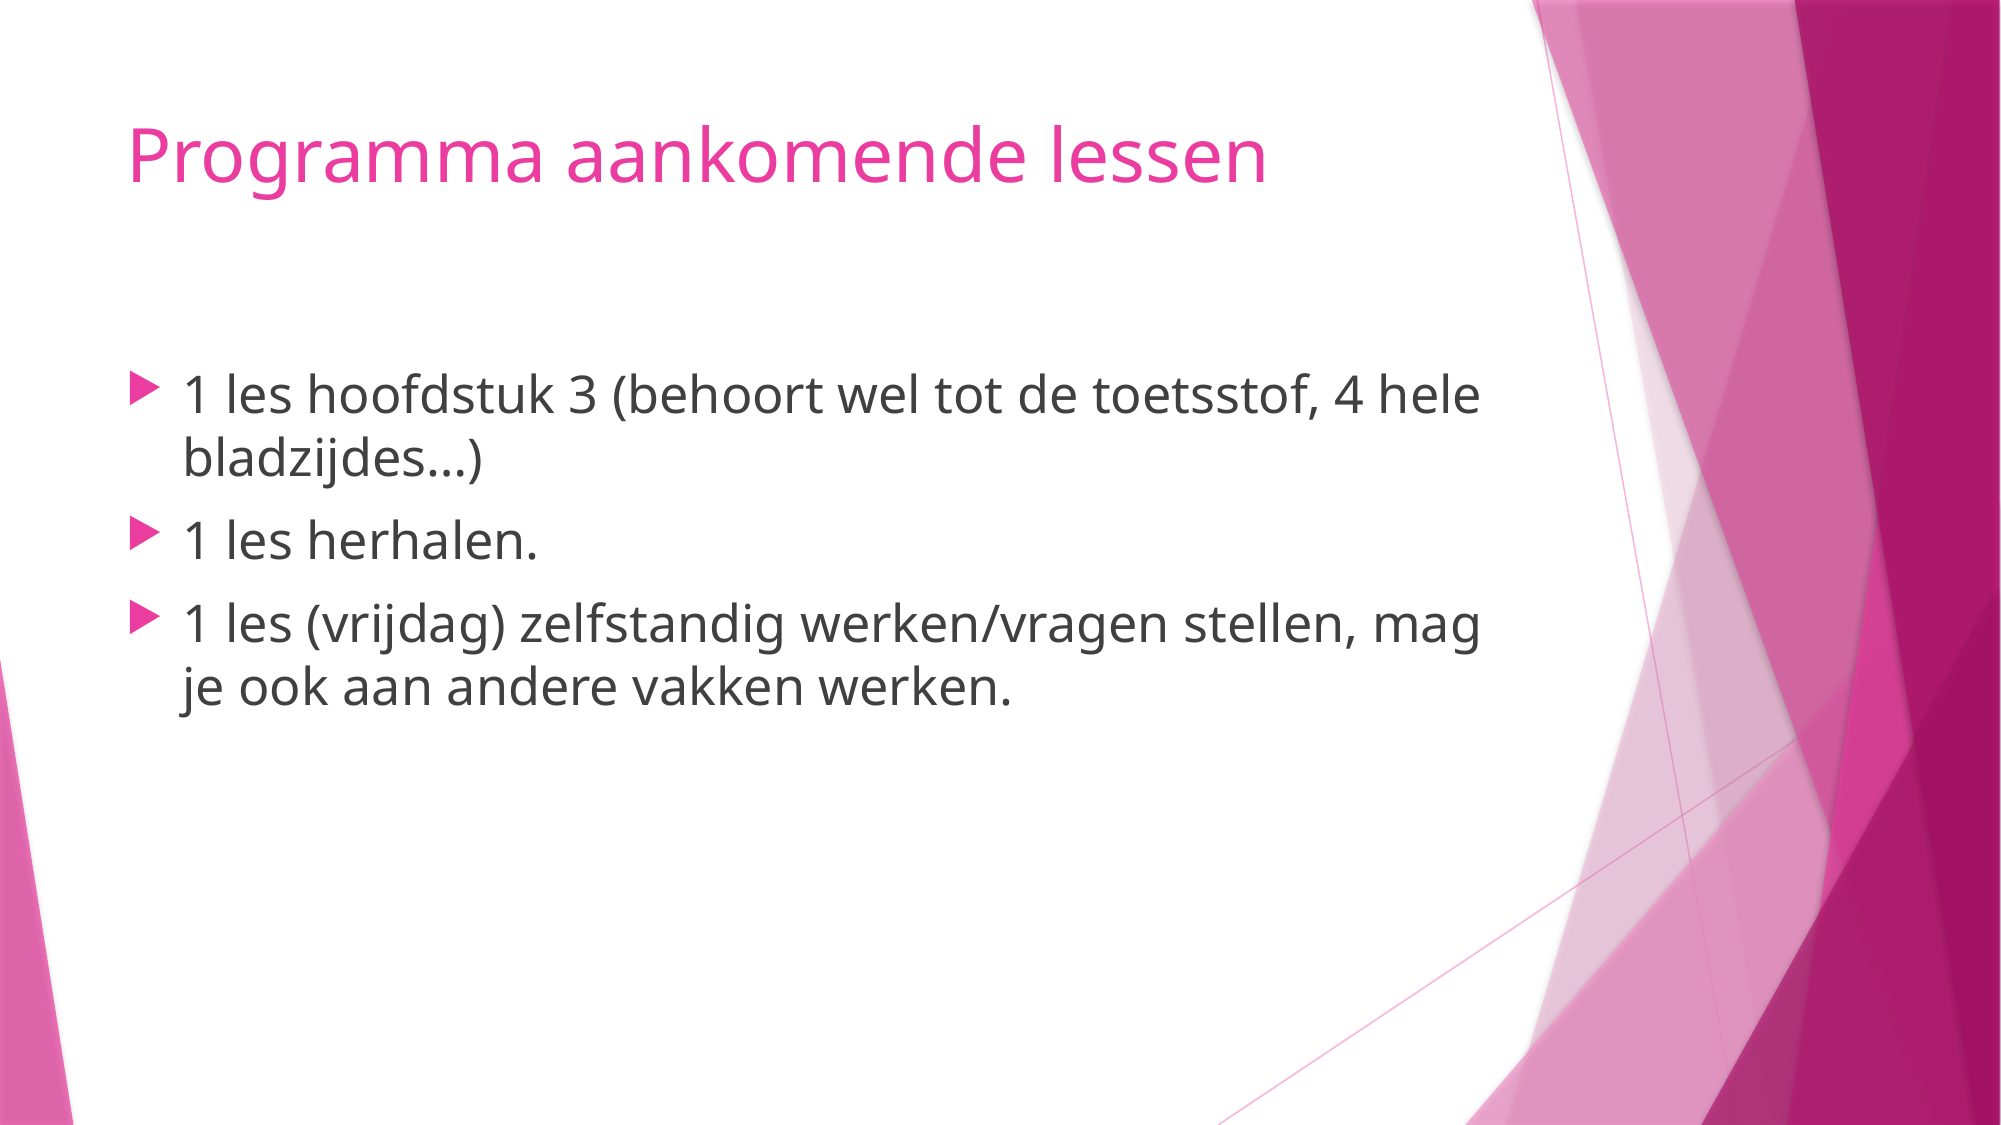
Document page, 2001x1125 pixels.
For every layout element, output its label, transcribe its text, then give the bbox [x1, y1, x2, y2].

title Programma aankomende lessen [111, 99, 1522, 317]
list 1 les hoofdstuk 3 (behoort wel tot de toetsstof, 4 hele bladzijdes…) 1 les herhalen. 1 les (vrijdag) zelfstandig werken/vragen stellen, mag je ook aan andere vakken werken. [111, 354, 1522, 992]
